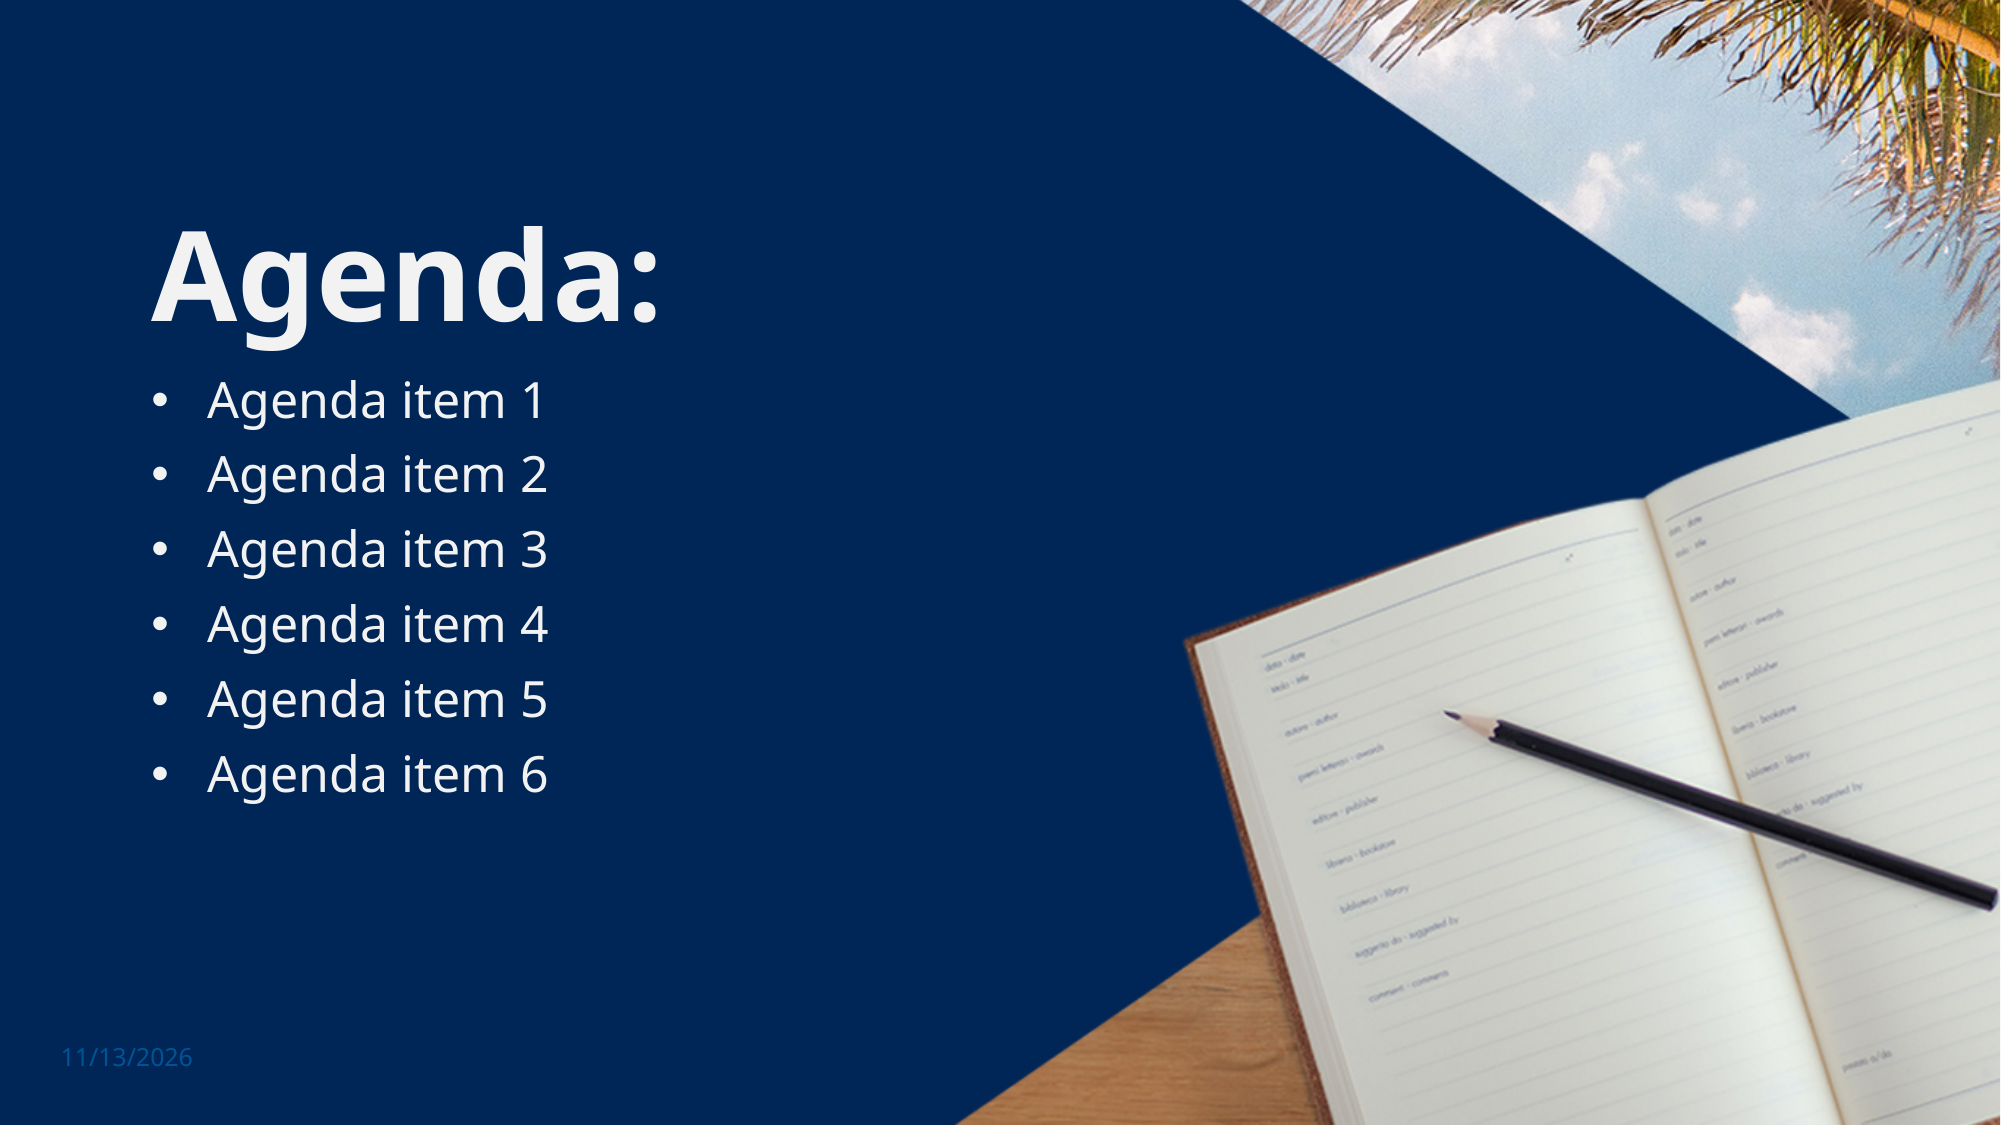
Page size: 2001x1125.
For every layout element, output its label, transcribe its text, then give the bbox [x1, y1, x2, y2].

picture [0, 0, 2001, 1125]
title Agenda: [136, 206, 1160, 367]
text_box 12/6/22 [45, 1028, 1771, 1089]
list Agenda item 1 Agenda item 2 Agenda item 3 Agenda item 4 Agenda item 5 Agenda item 6 [136, 367, 1160, 1019]
